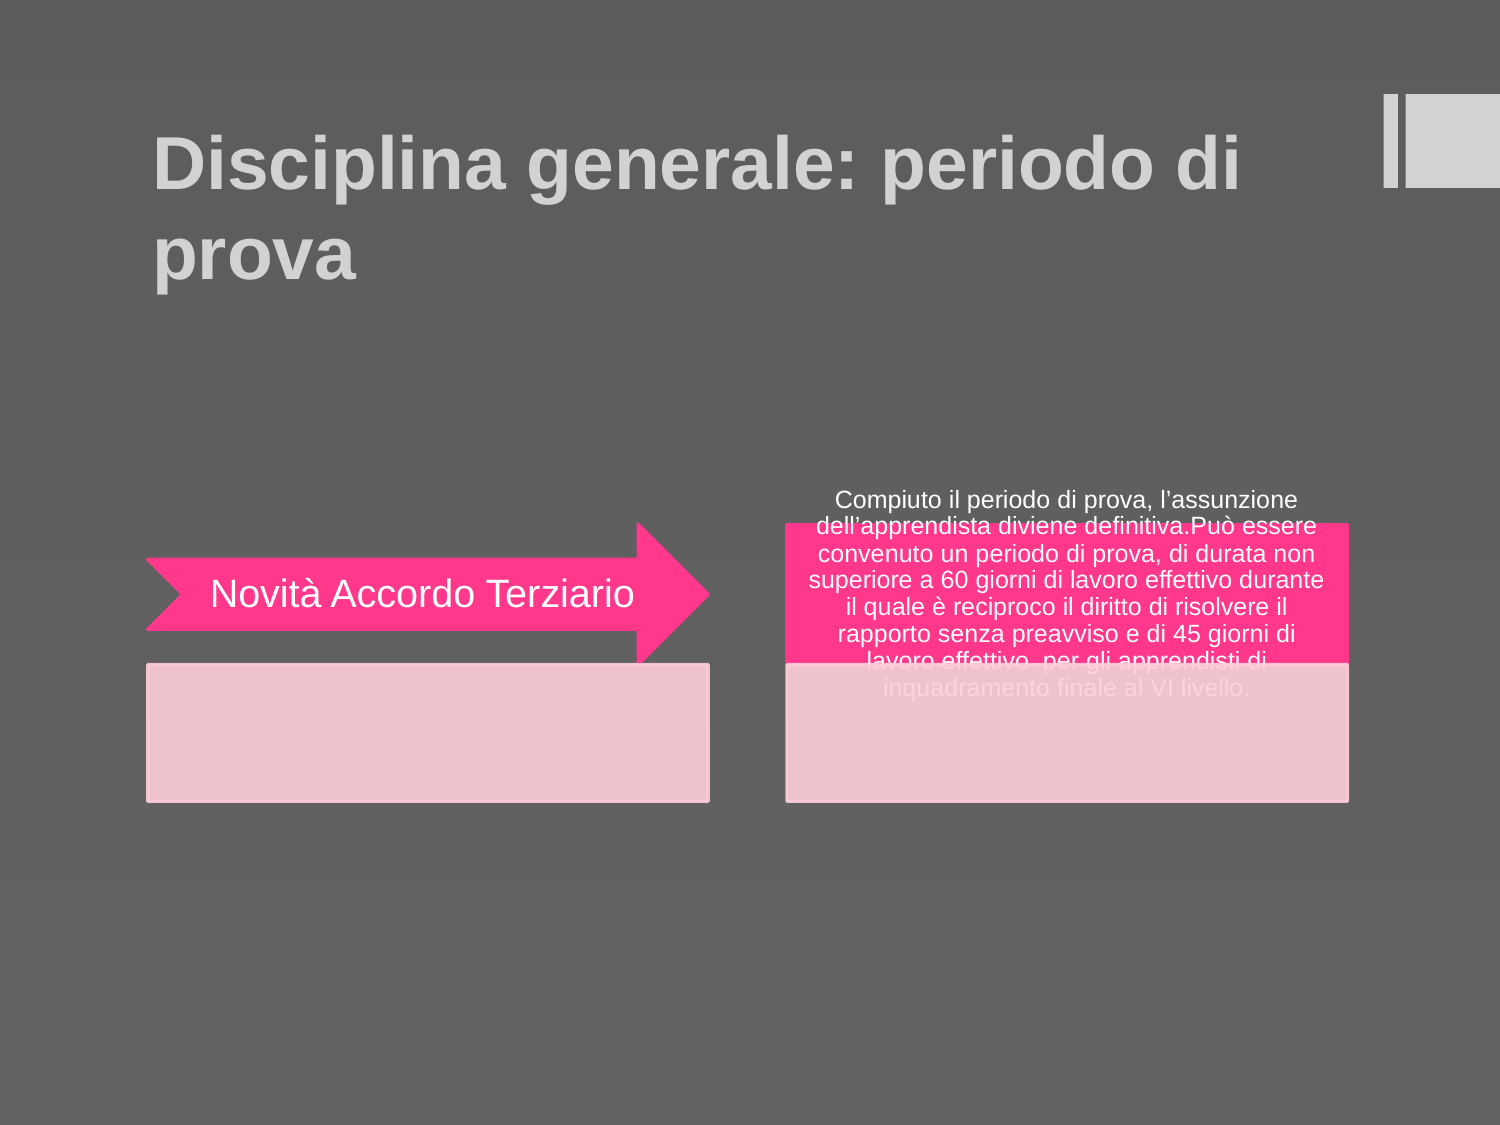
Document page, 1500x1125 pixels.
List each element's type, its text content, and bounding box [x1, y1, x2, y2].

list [146, 278, 1348, 1048]
title Disciplina generale: periodo di prova [137, 42, 1338, 303]
